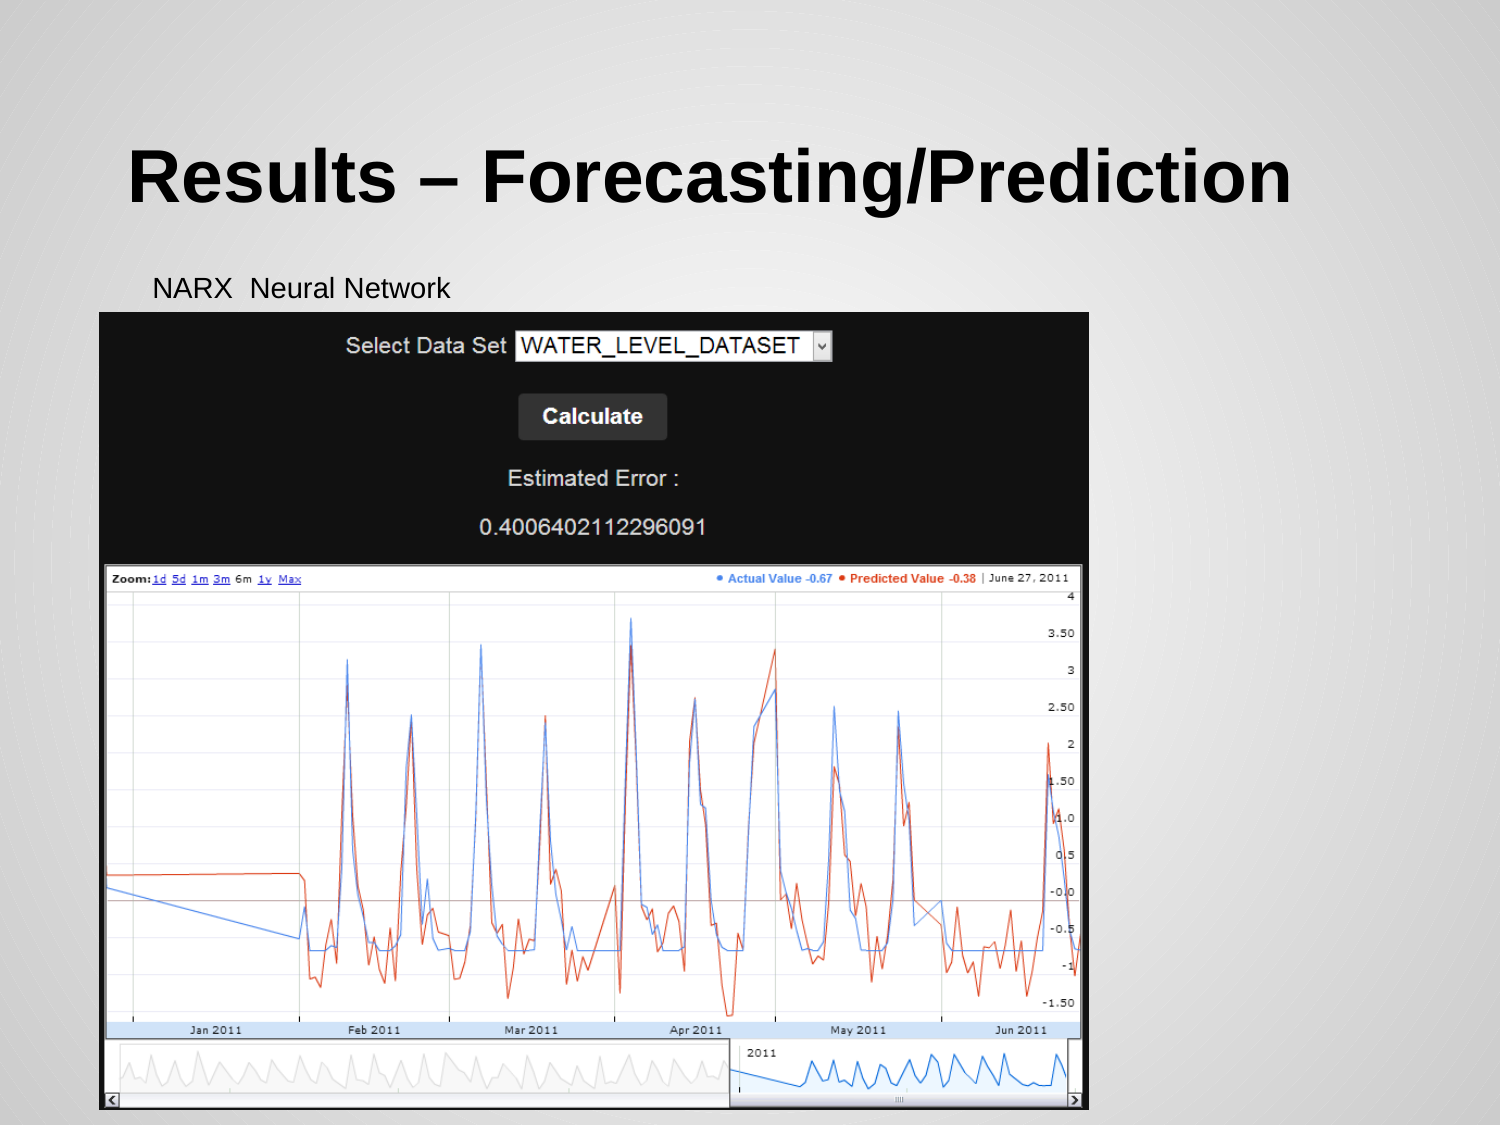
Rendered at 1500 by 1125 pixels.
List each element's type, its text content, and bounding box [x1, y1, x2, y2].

text_box NARX Neural Network [137, 262, 563, 310]
picture [99, 312, 1090, 1110]
title Results – Forecasting/Prediction [75, 45, 1425, 233]
